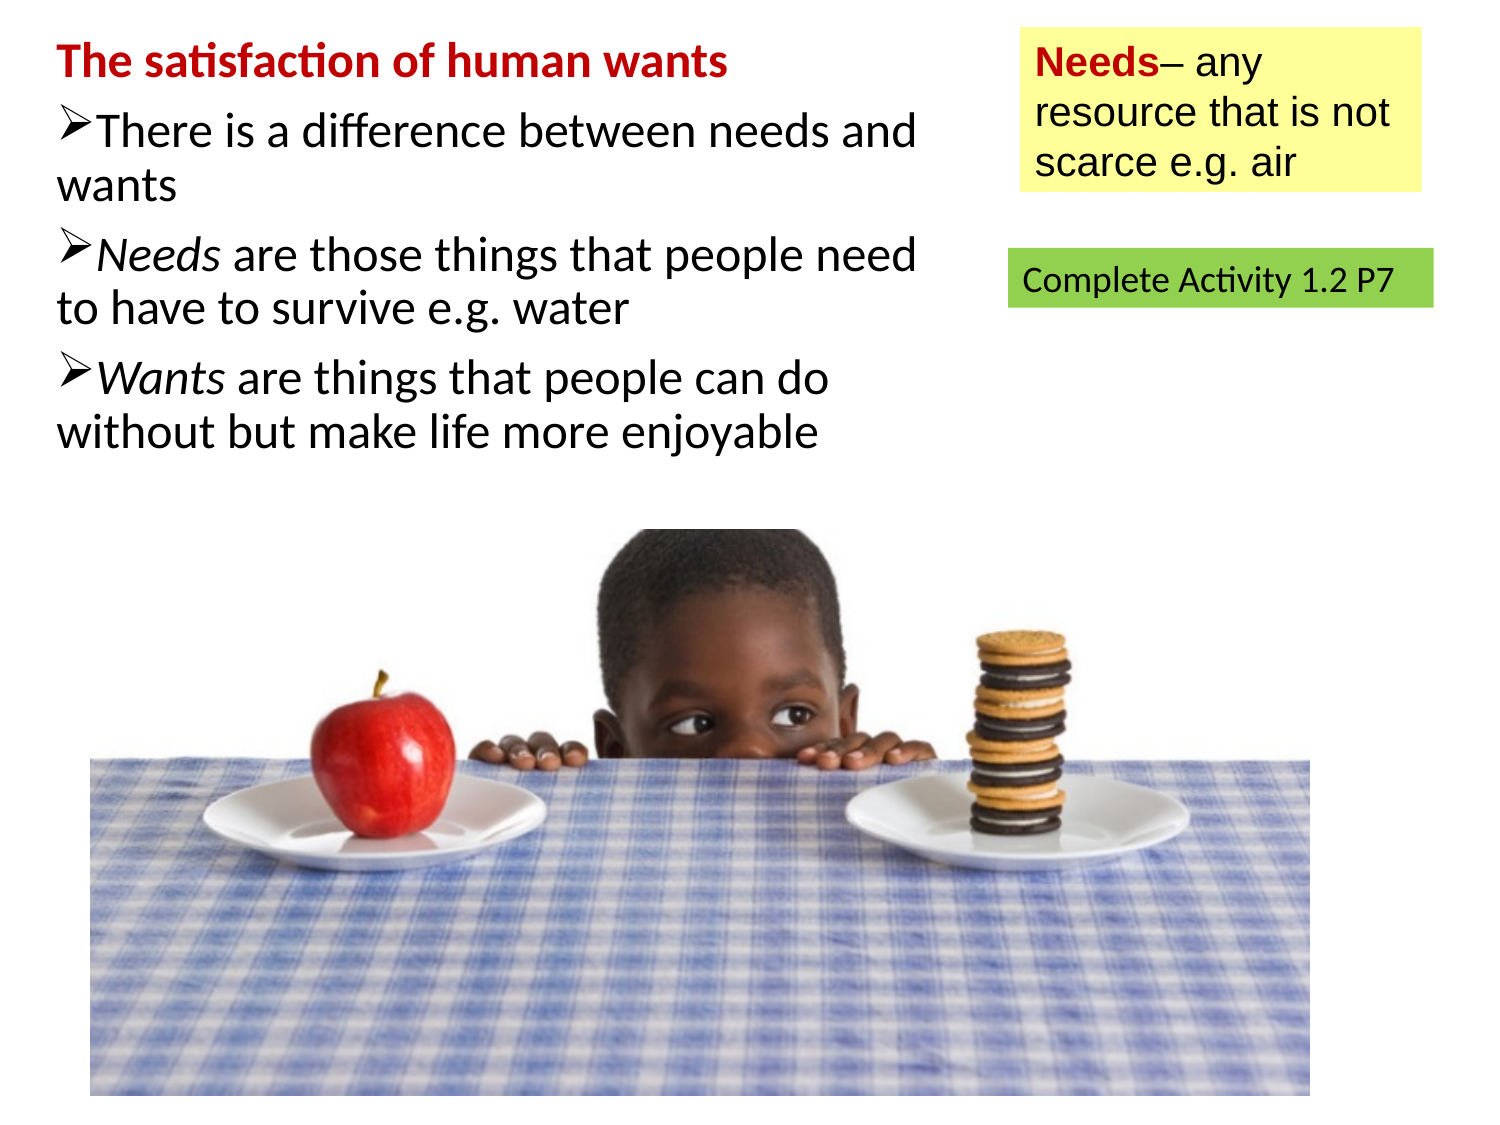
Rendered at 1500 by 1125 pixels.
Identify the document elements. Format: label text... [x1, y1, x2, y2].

picture [89, 529, 1310, 1096]
subtitle The satisfaction of human wants There is a difference between needs and wants Needs are those things that people need to have to survive e.g. water Wants are things that people can do without but make life more enjoyable [41, 27, 940, 1125]
text_box Complete Activity 1.2 P7 [1008, 247, 1434, 308]
text_box Needs– any resource that is not scarce e.g. air [1020, 27, 1422, 192]
